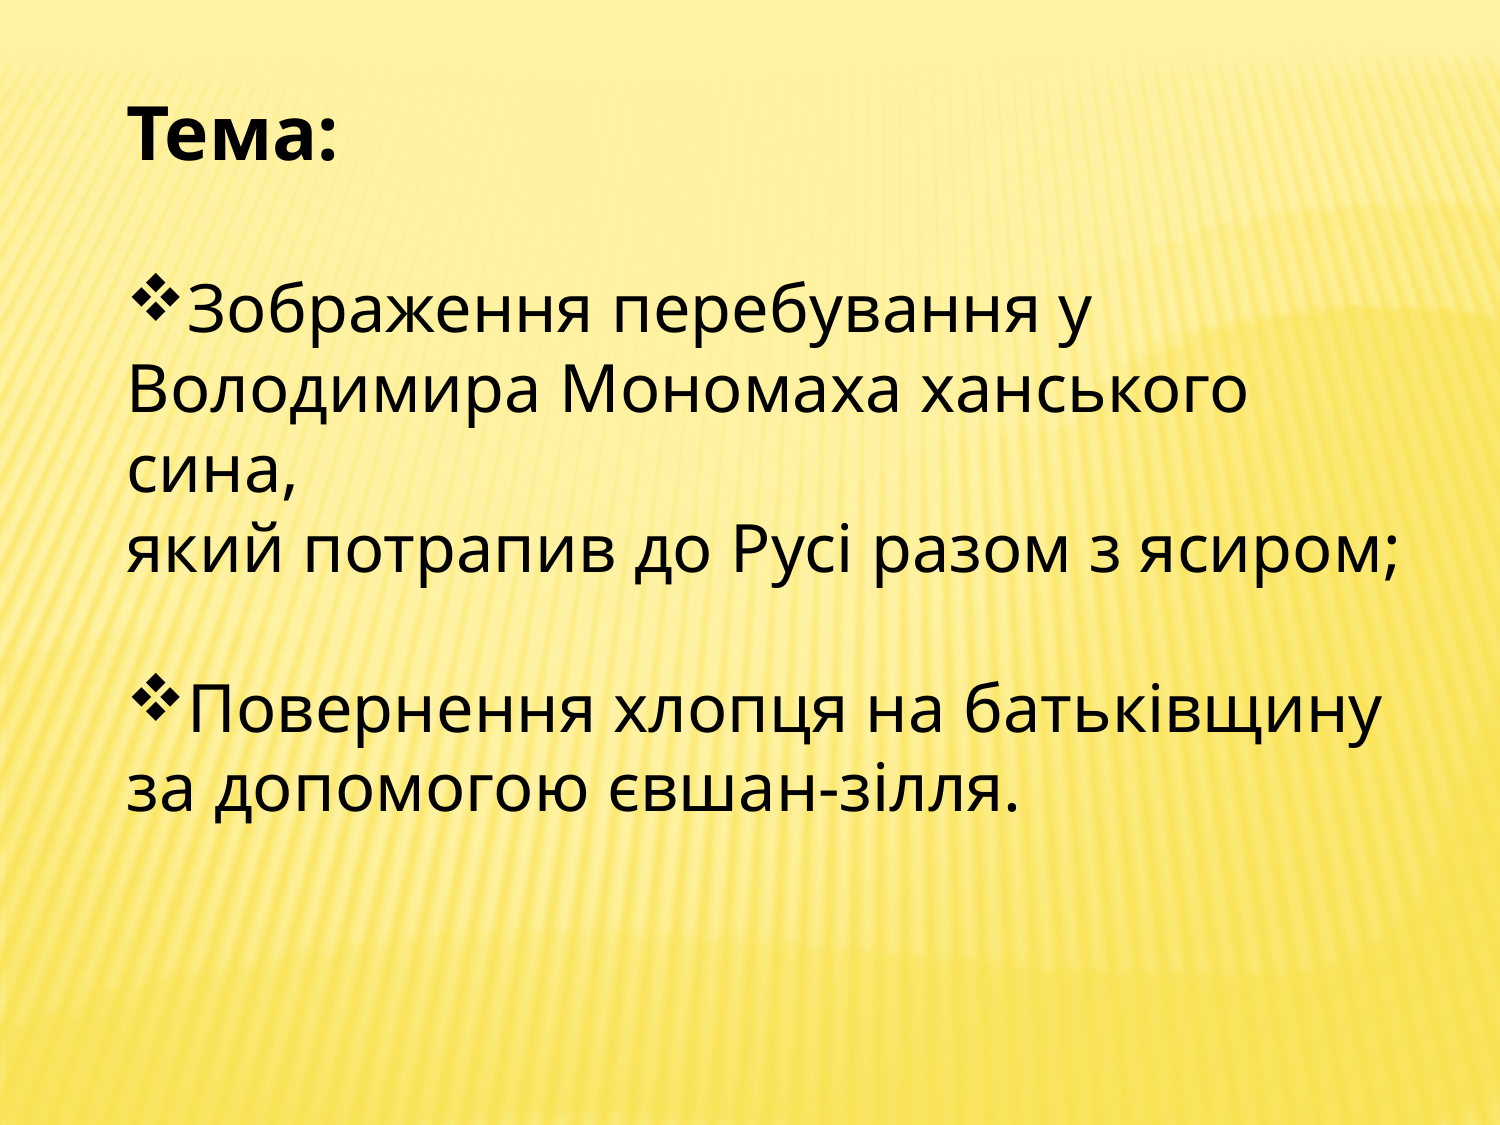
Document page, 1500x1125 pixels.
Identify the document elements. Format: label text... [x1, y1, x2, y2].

text_box Тема: Зображення перебування у Володимира Мономаха ханського сина, який потрапив до Русі разом з ясиром; Повернення хлопця на батьківщину за допомогою євшан-зілля. [112, 78, 1435, 878]
